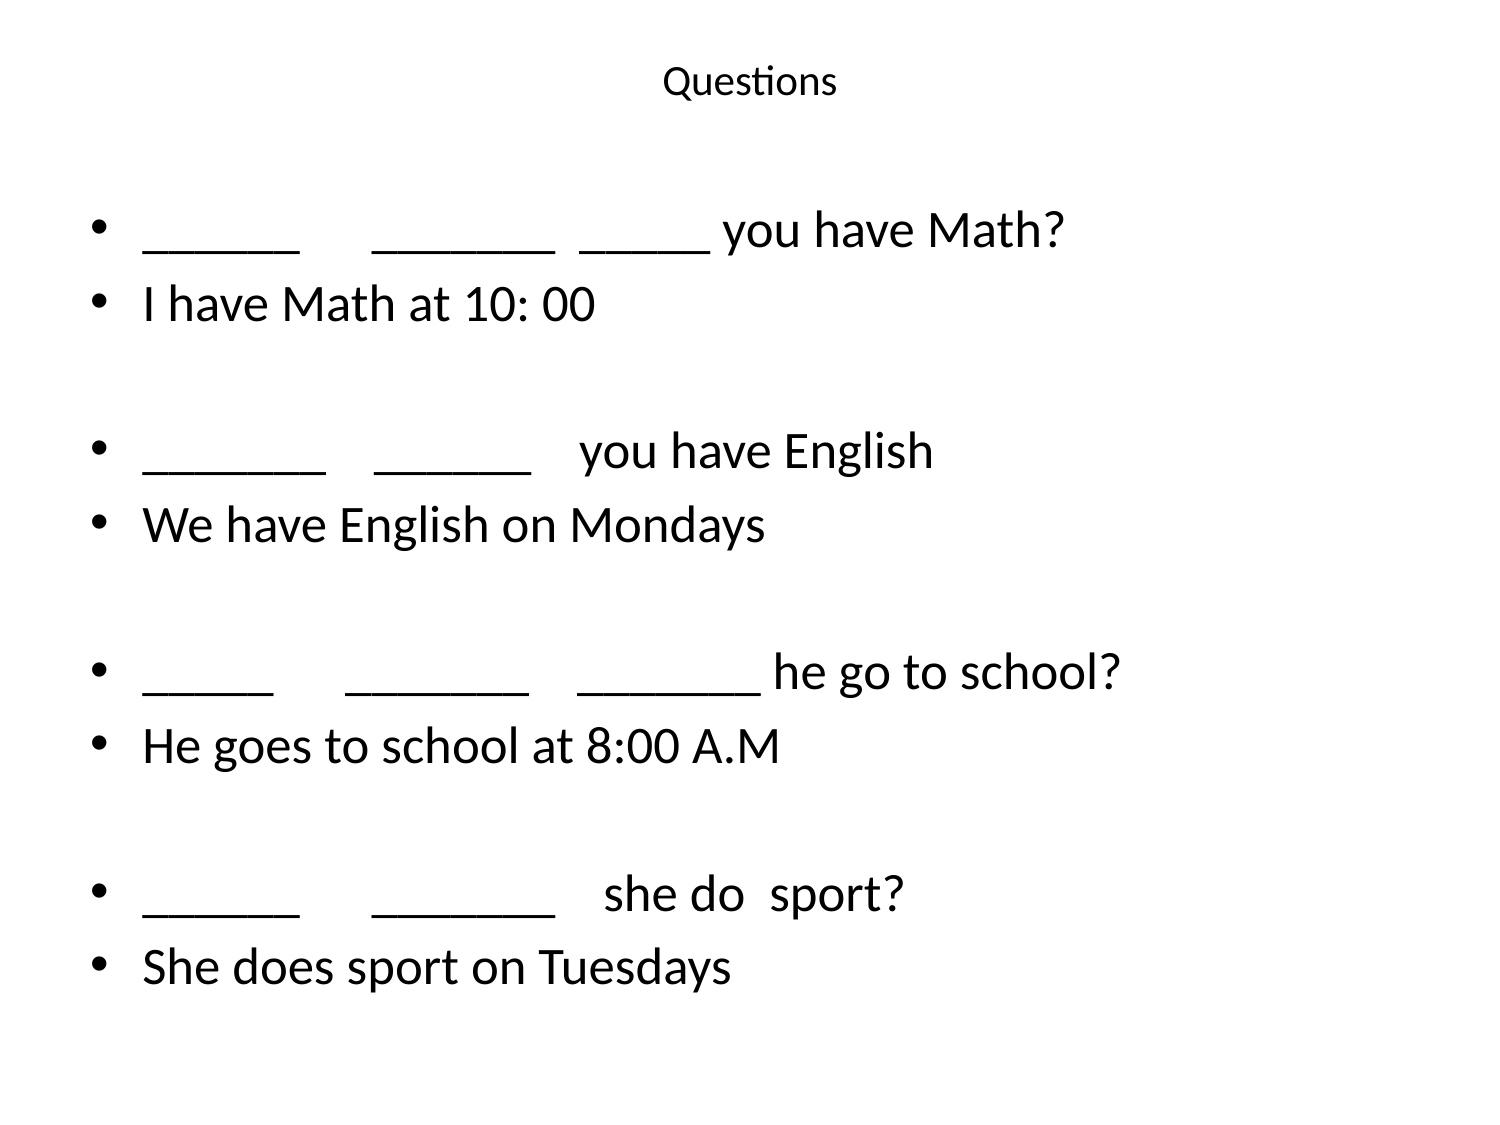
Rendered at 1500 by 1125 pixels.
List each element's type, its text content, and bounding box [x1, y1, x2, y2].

title Questions [75, 45, 1425, 164]
list ______ _______ _____ you have Math? I have Math at 10: 00 _______ ______ you have English We have English on Mondays _____ _______ _______ he go to school? He goes to school at 8:00 A.M ______ _______ she do sport? She does sport on Tuesdays [75, 187, 1425, 1005]
